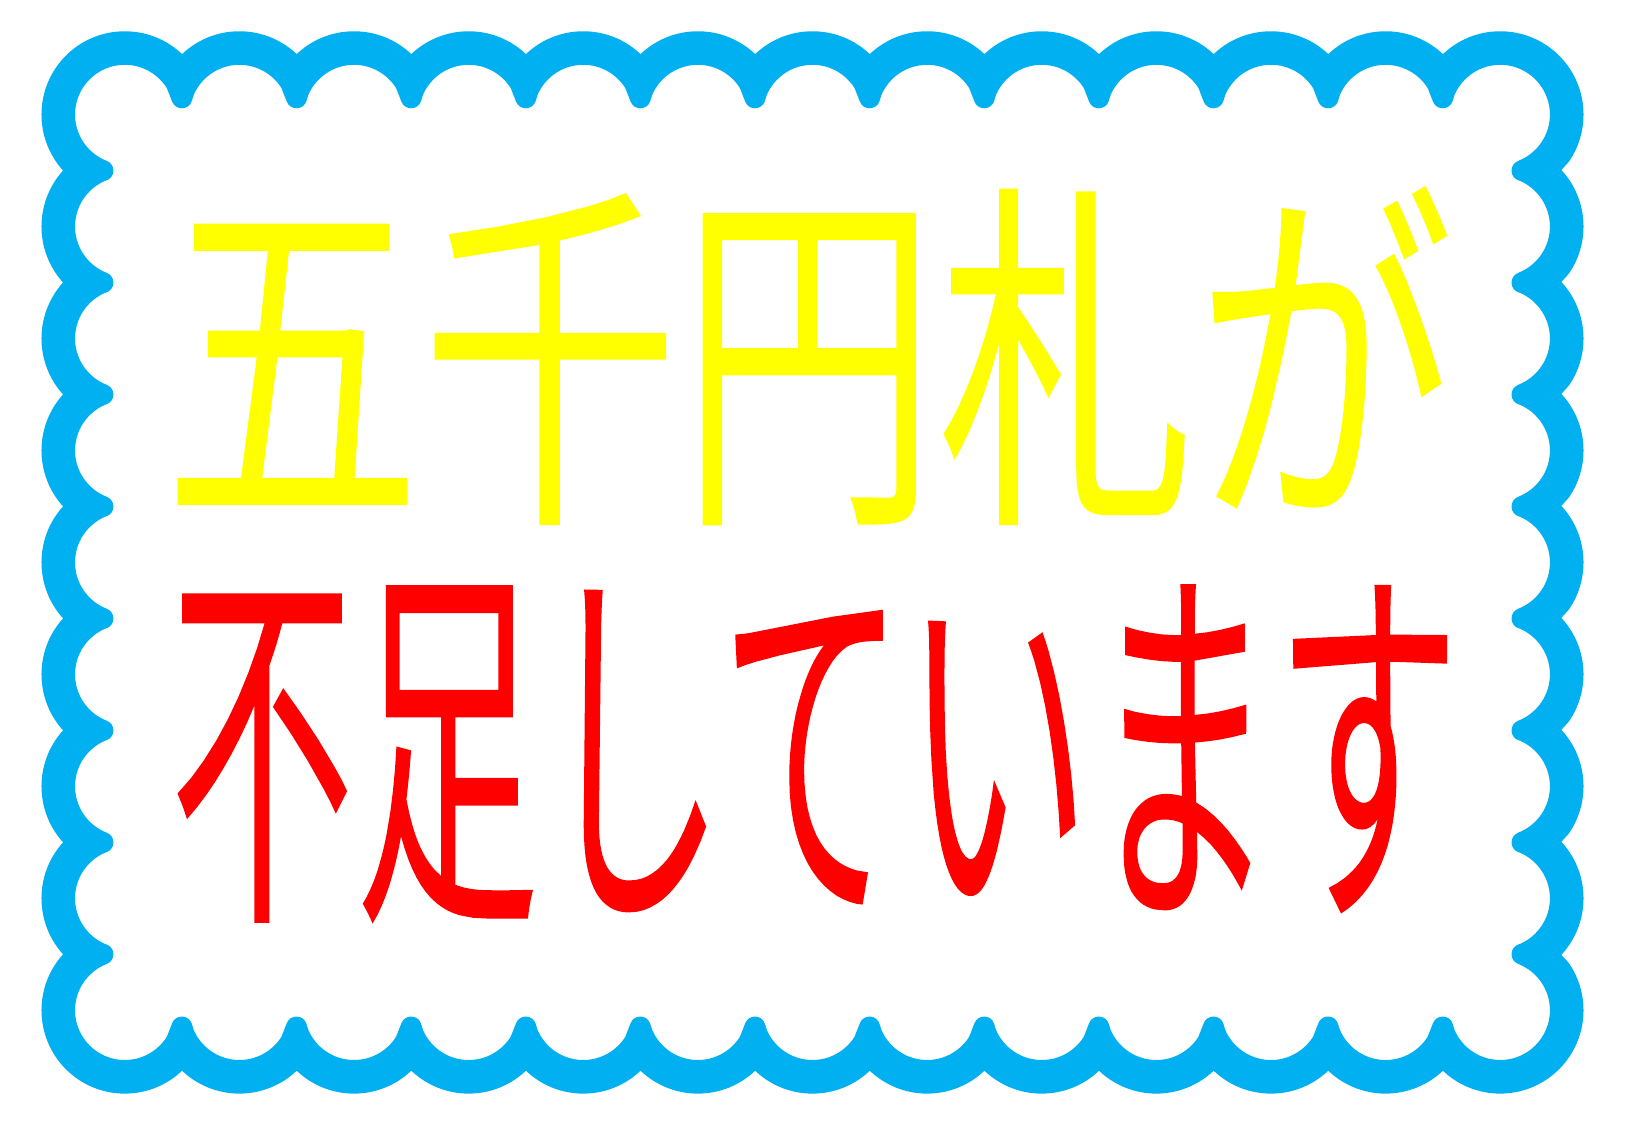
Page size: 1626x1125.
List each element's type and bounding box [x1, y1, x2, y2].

text_box [49, 39, 1576, 1086]
